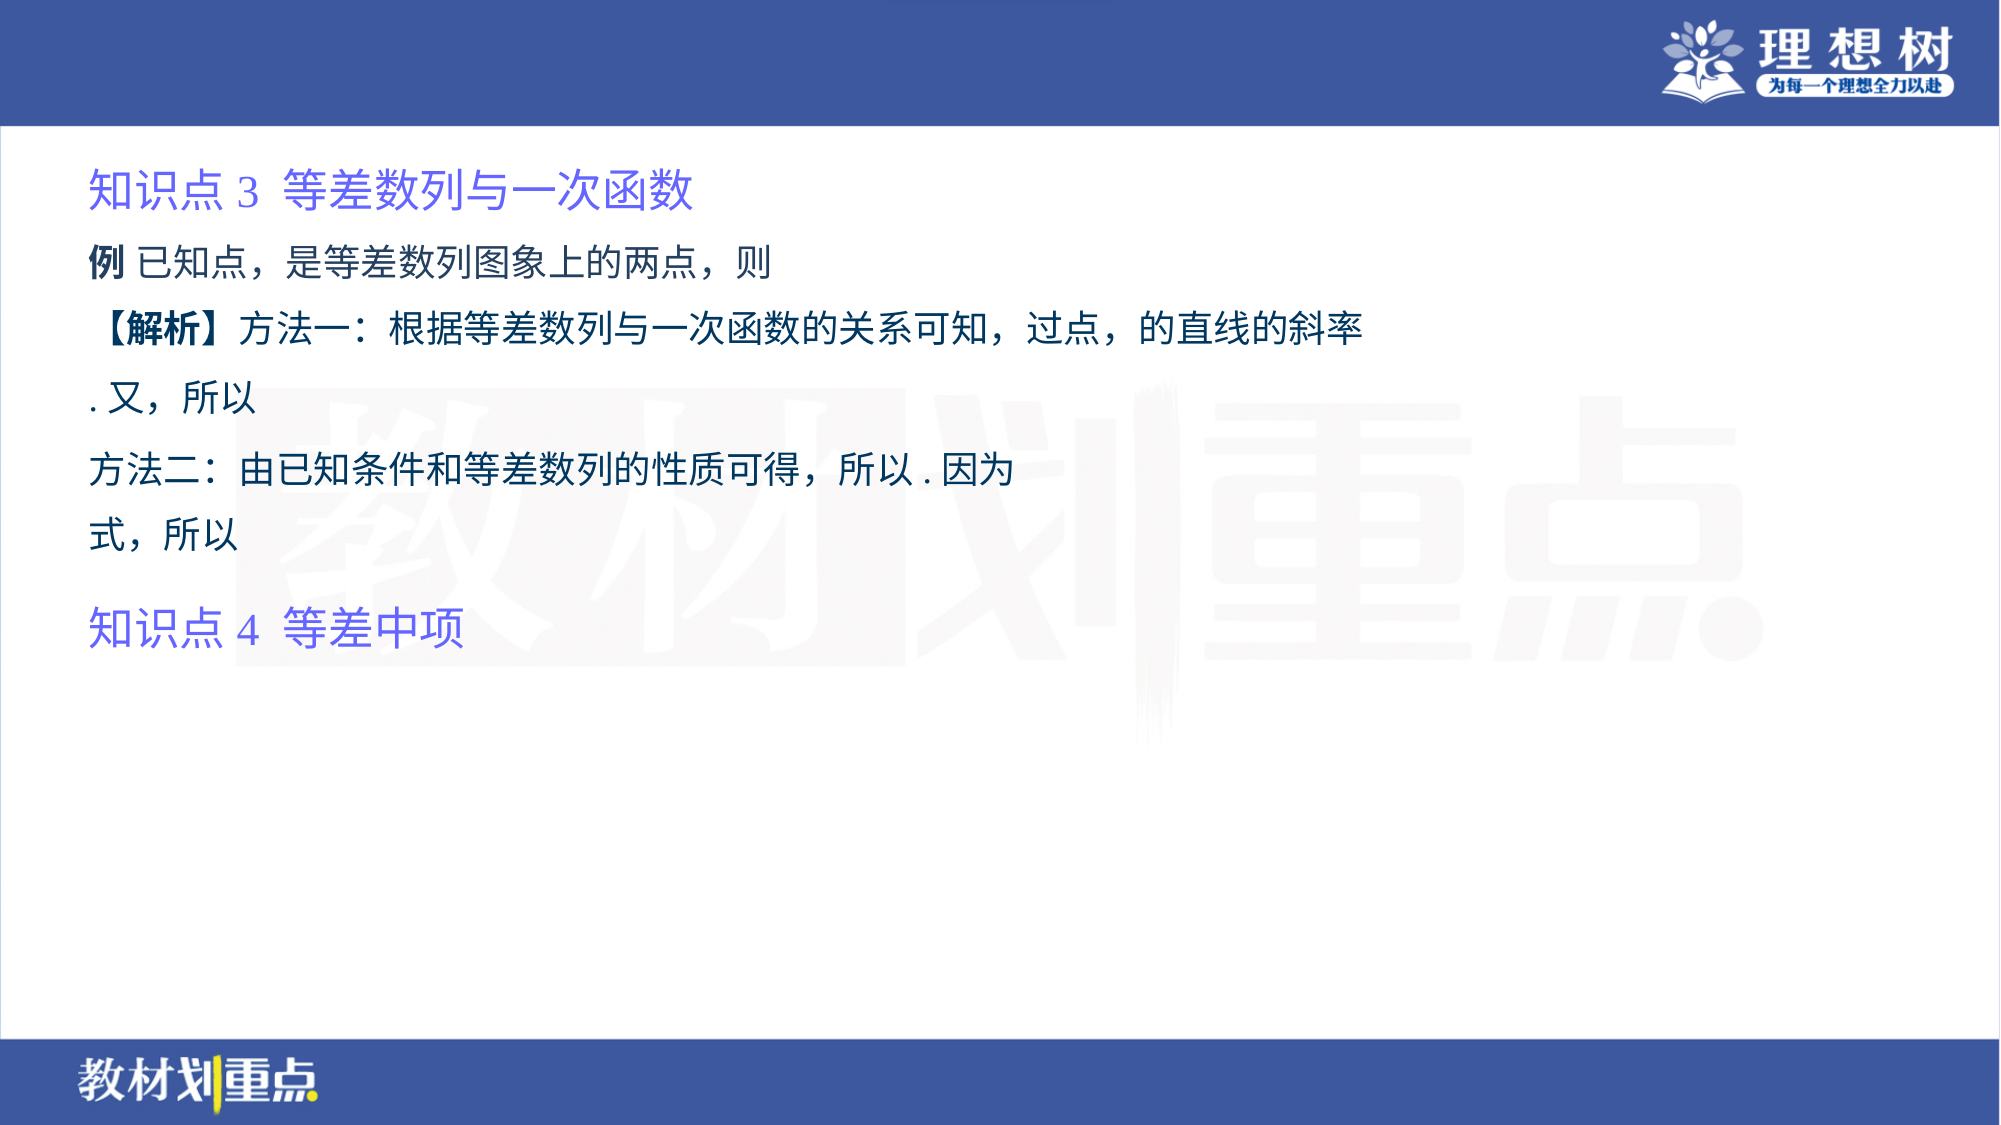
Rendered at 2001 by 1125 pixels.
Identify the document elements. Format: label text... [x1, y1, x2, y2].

picture [0, 0, 2000, 1125]
text_box 知识点4 等差中项 [88, 572, 1911, 713]
text_box 知识点3 等差数列与一次函数 [88, 135, 1911, 276]
